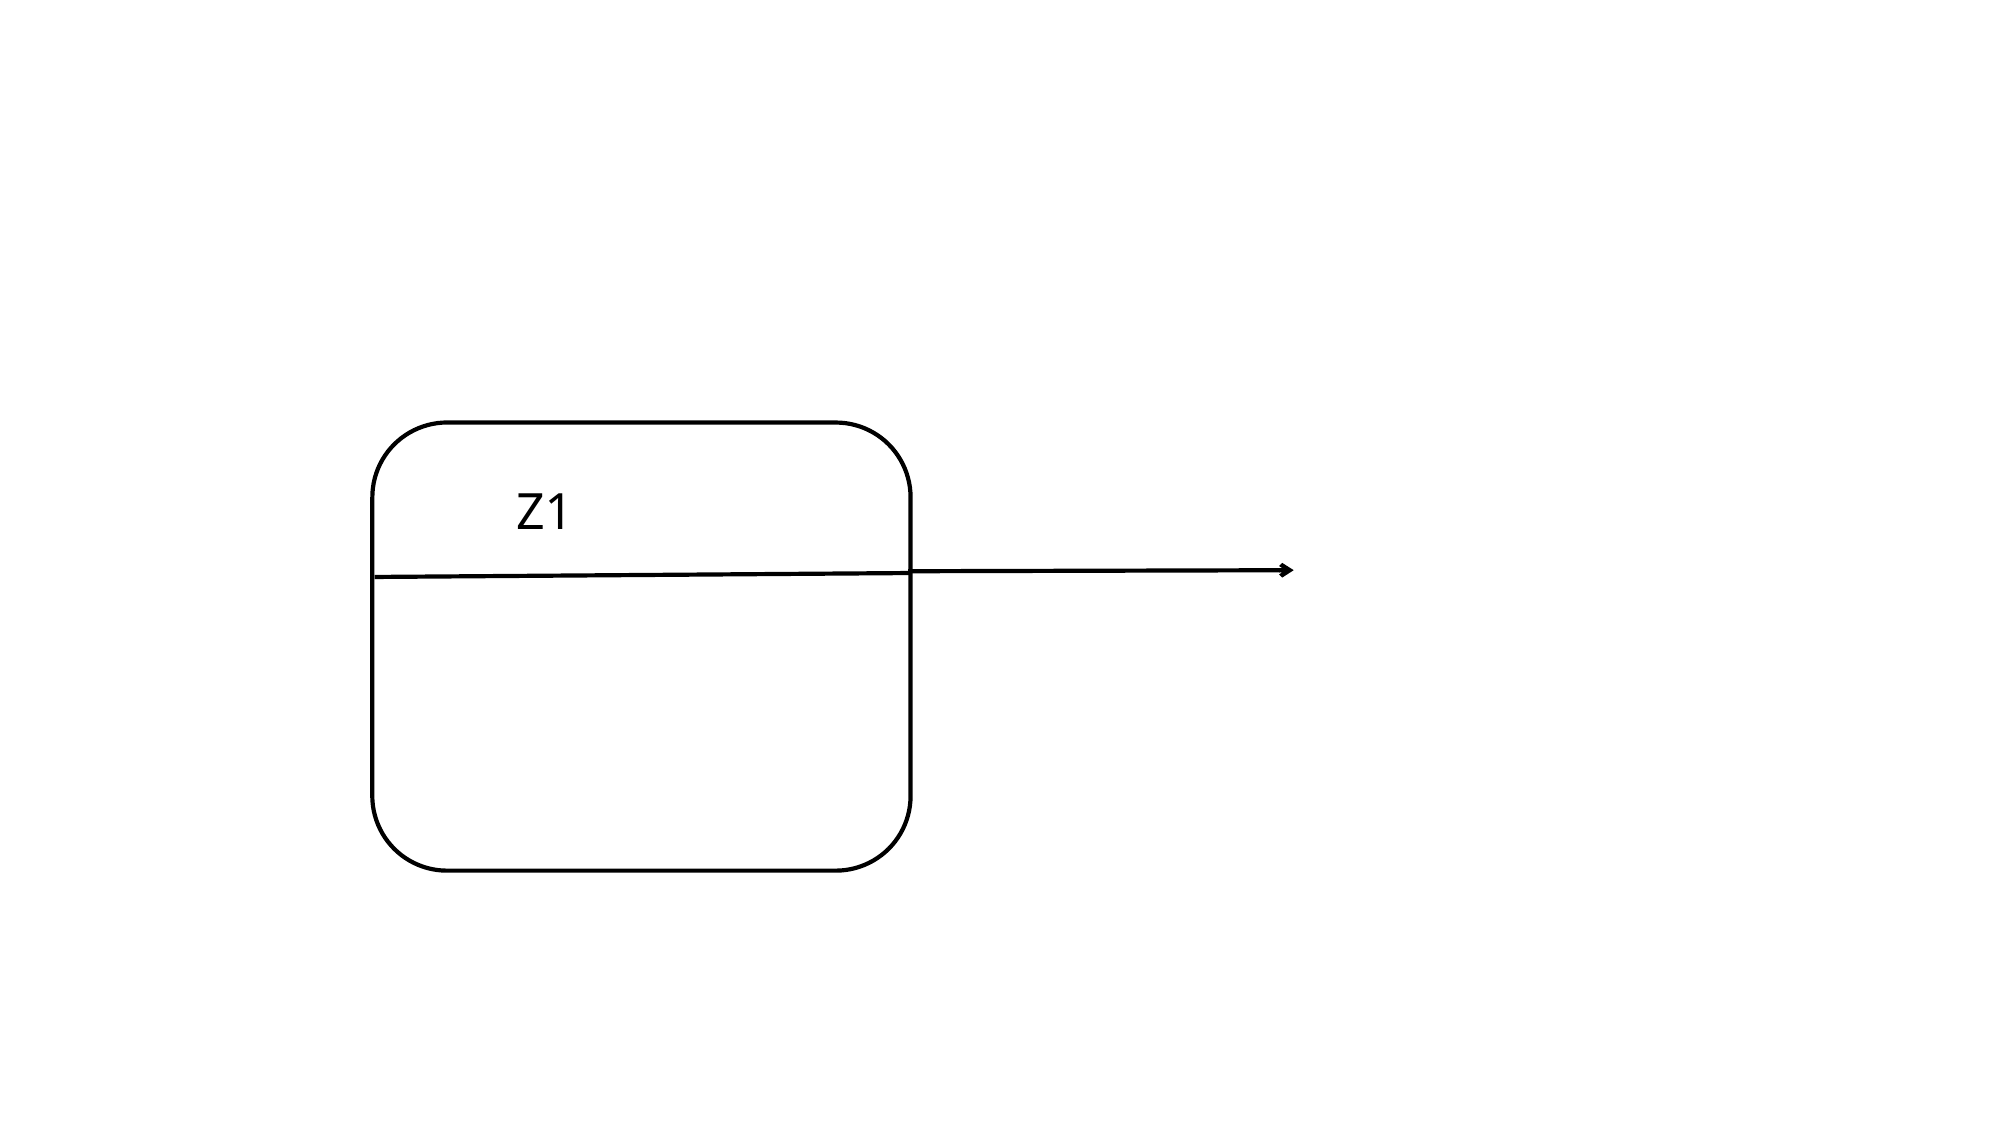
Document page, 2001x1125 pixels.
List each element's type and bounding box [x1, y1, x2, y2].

text_box [372, 422, 912, 871]
